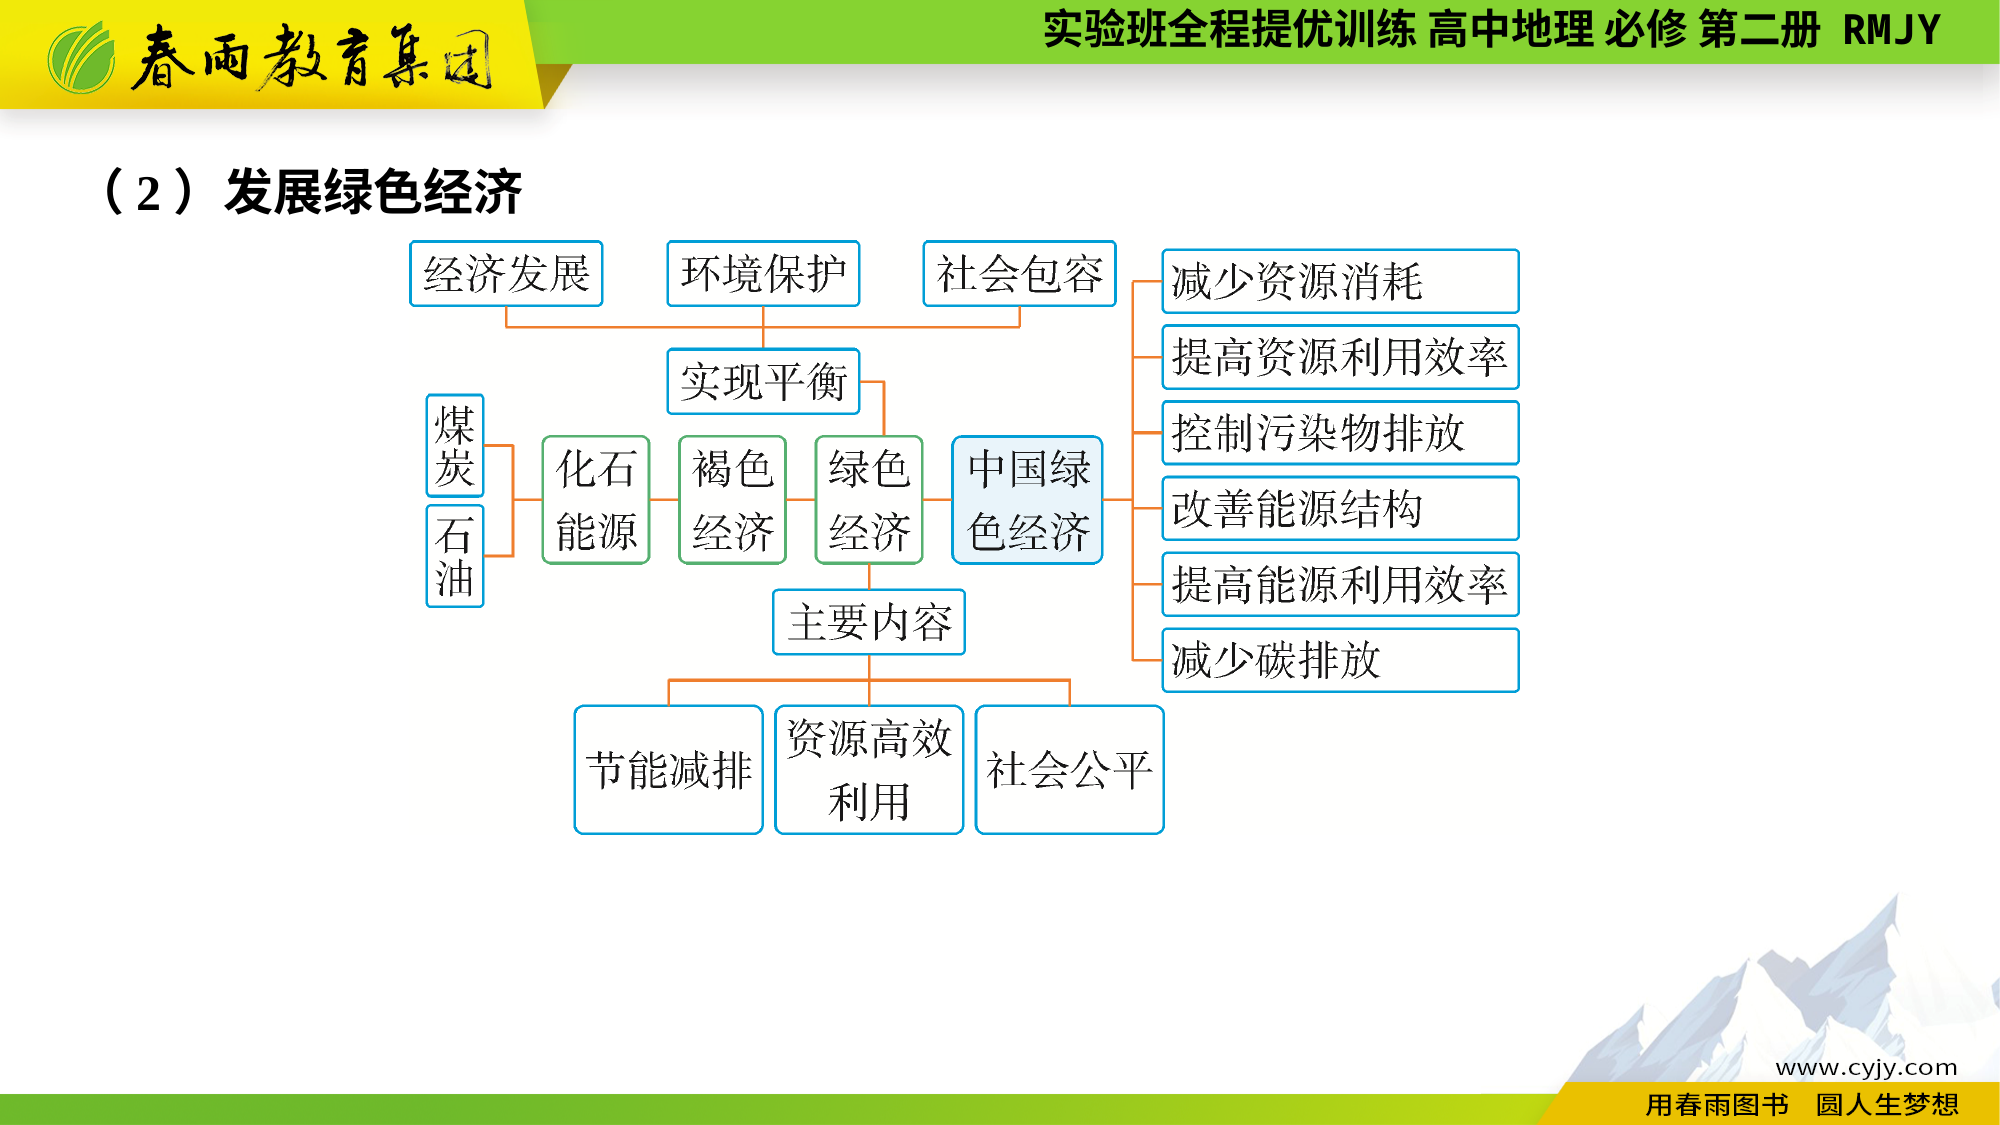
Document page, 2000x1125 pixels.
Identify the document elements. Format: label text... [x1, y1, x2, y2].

picture [0, 0, 2000, 1125]
list （2）发展绿色经济 [59, 122, 1944, 217]
